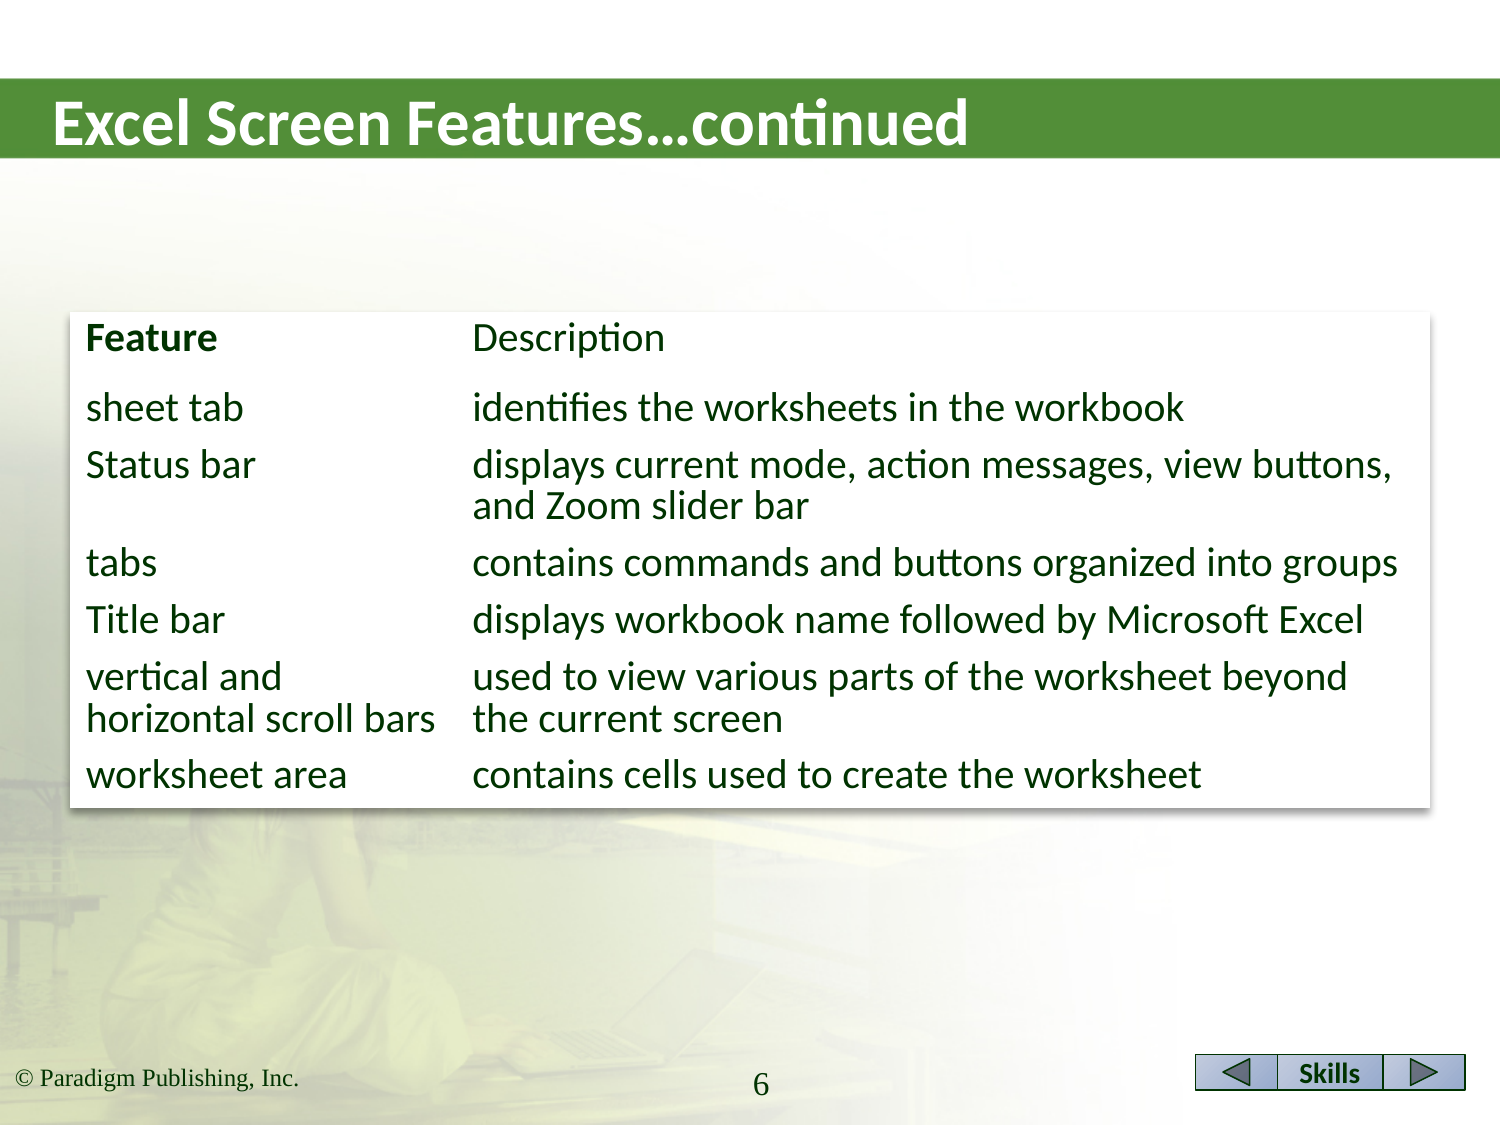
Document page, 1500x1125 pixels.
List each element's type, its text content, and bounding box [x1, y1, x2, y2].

table_cell Status bar [72, 439, 457, 538]
table_cell displays workbook name followed by Microsoft Excel [457, 595, 1428, 652]
table_cell displays current mode, action messages, view buttons, and Zoom slider bar [457, 439, 1428, 538]
table_header Feature [72, 313, 457, 383]
picture [0, 0, 1500, 1125]
table_cell identifies the worksheets in the workbook [457, 383, 1428, 439]
table_cell sheet tab [72, 383, 457, 439]
table_cell used to view various parts of the worksheet beyond the current screen [457, 652, 1428, 750]
table_cell tabs [72, 538, 457, 595]
table_cell contains cells used to create the worksheet [457, 750, 1428, 806]
table_cell Title bar [72, 595, 457, 652]
title Excel Screen Features…continued [37, 71, 1463, 159]
table_header Description [457, 313, 1428, 383]
table_cell contains commands and buttons organized into groups [457, 538, 1428, 595]
table_cell vertical and horizontal scroll bars [72, 652, 457, 750]
table_cell worksheet area [72, 750, 457, 806]
